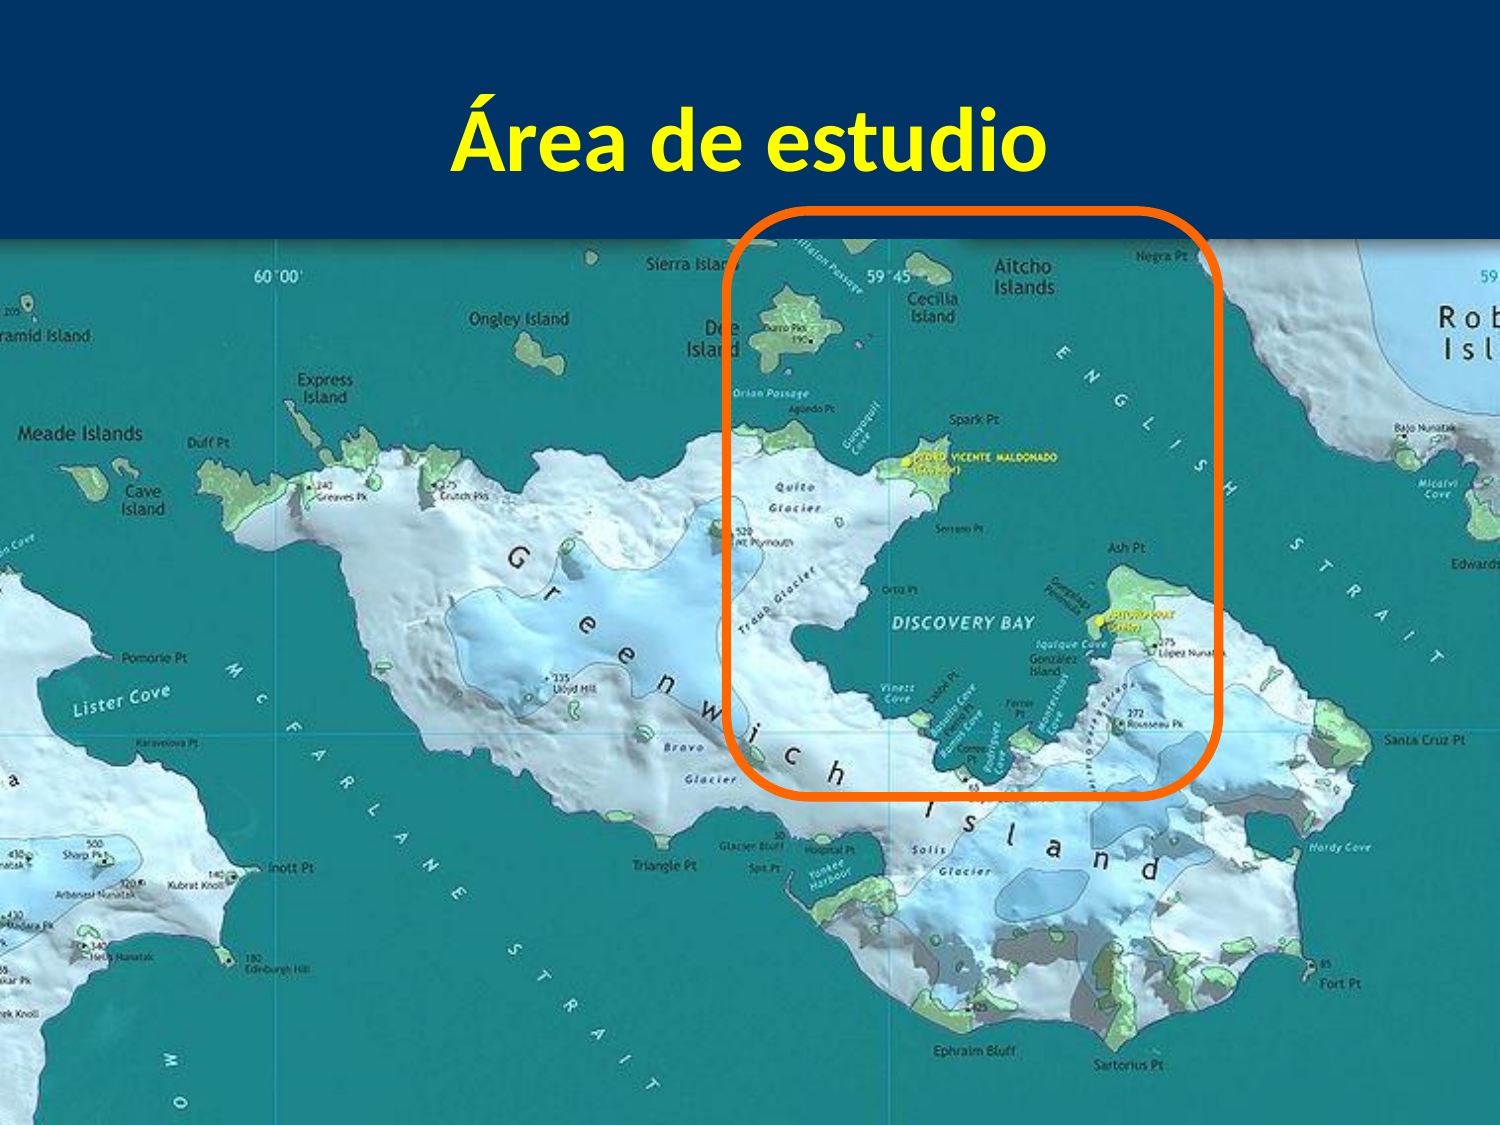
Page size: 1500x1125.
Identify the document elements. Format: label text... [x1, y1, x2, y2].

picture [0, 238, 1500, 1125]
text_box [745, 208, 1200, 237]
text_box Área de estudio [0, 72, 1500, 198]
